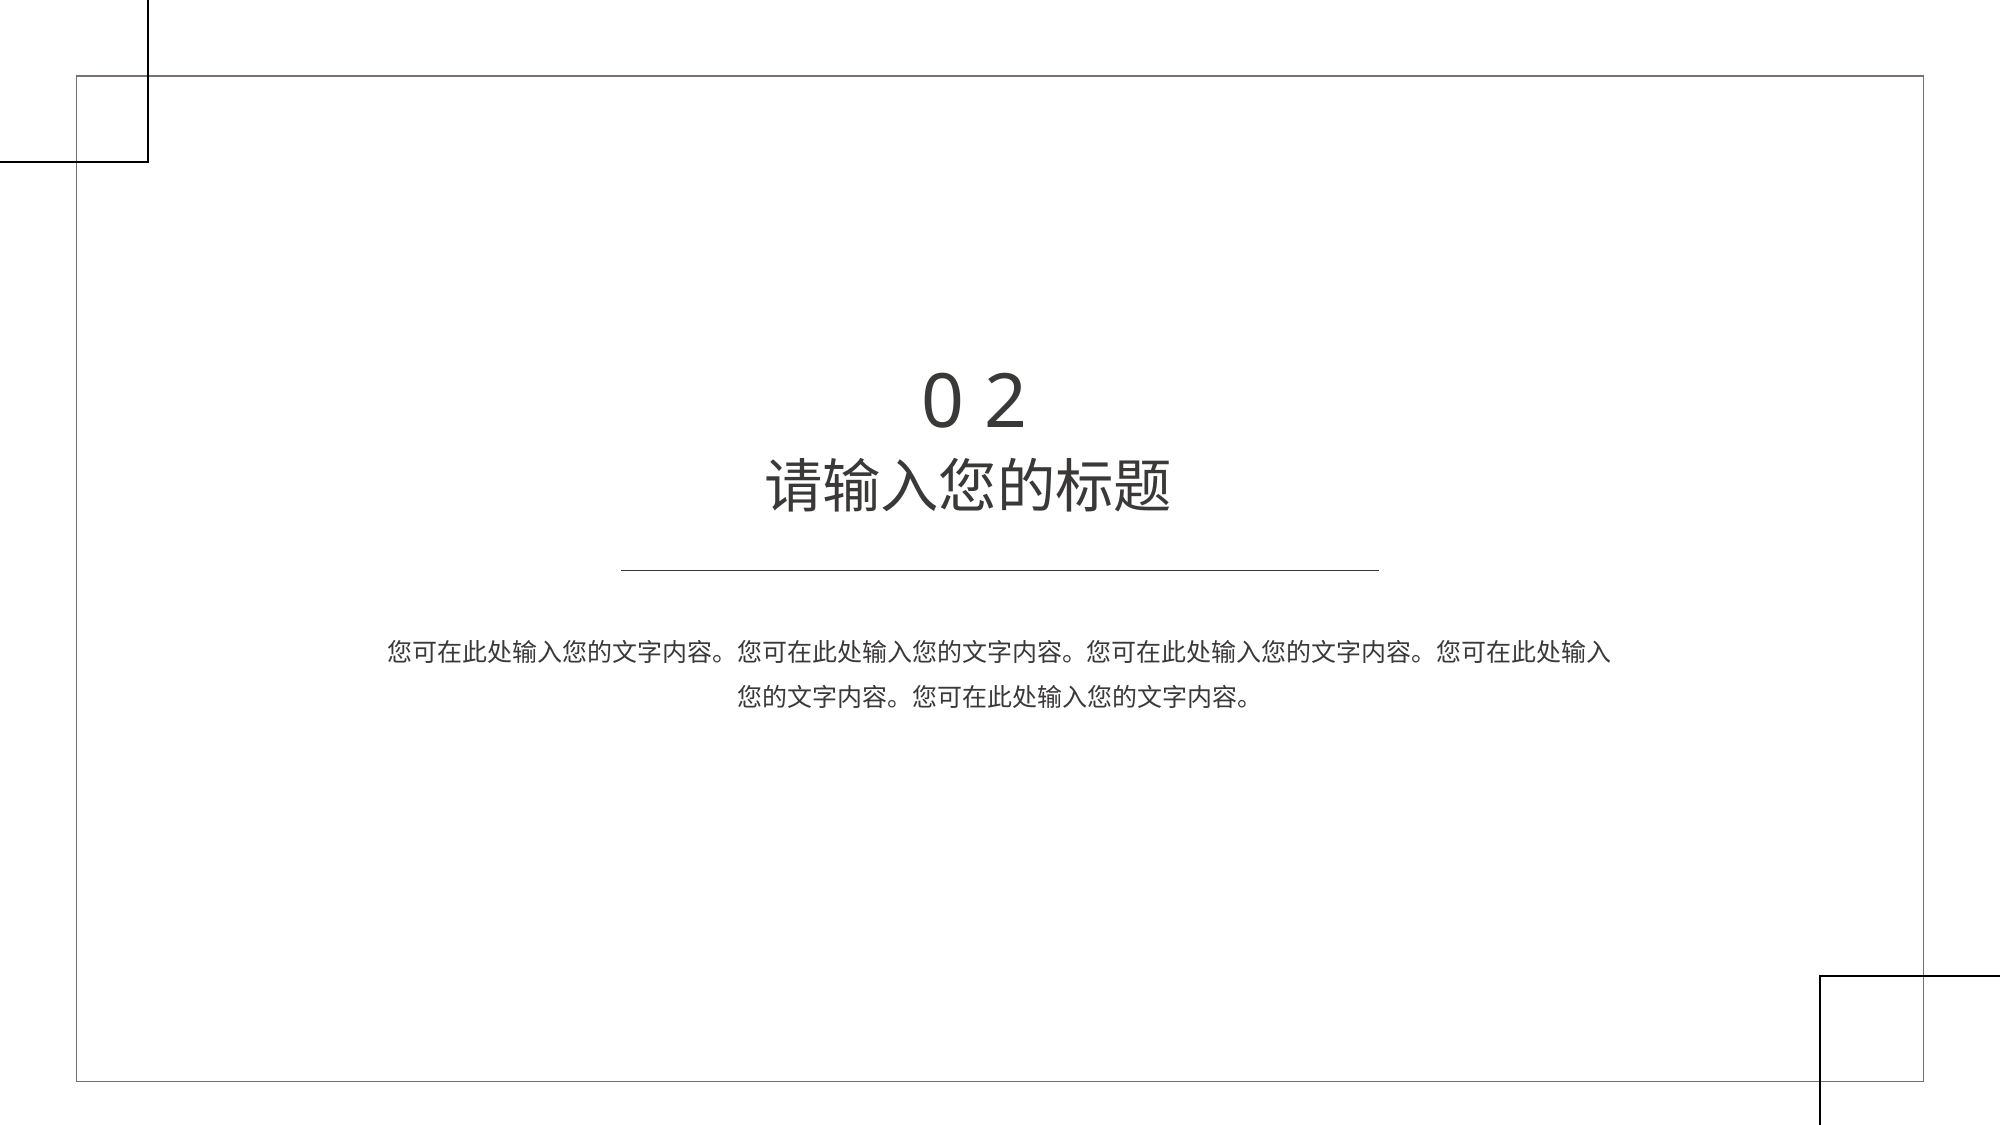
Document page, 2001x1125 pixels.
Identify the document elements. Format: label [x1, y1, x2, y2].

text_box [0, 0, 2000, 1125]
